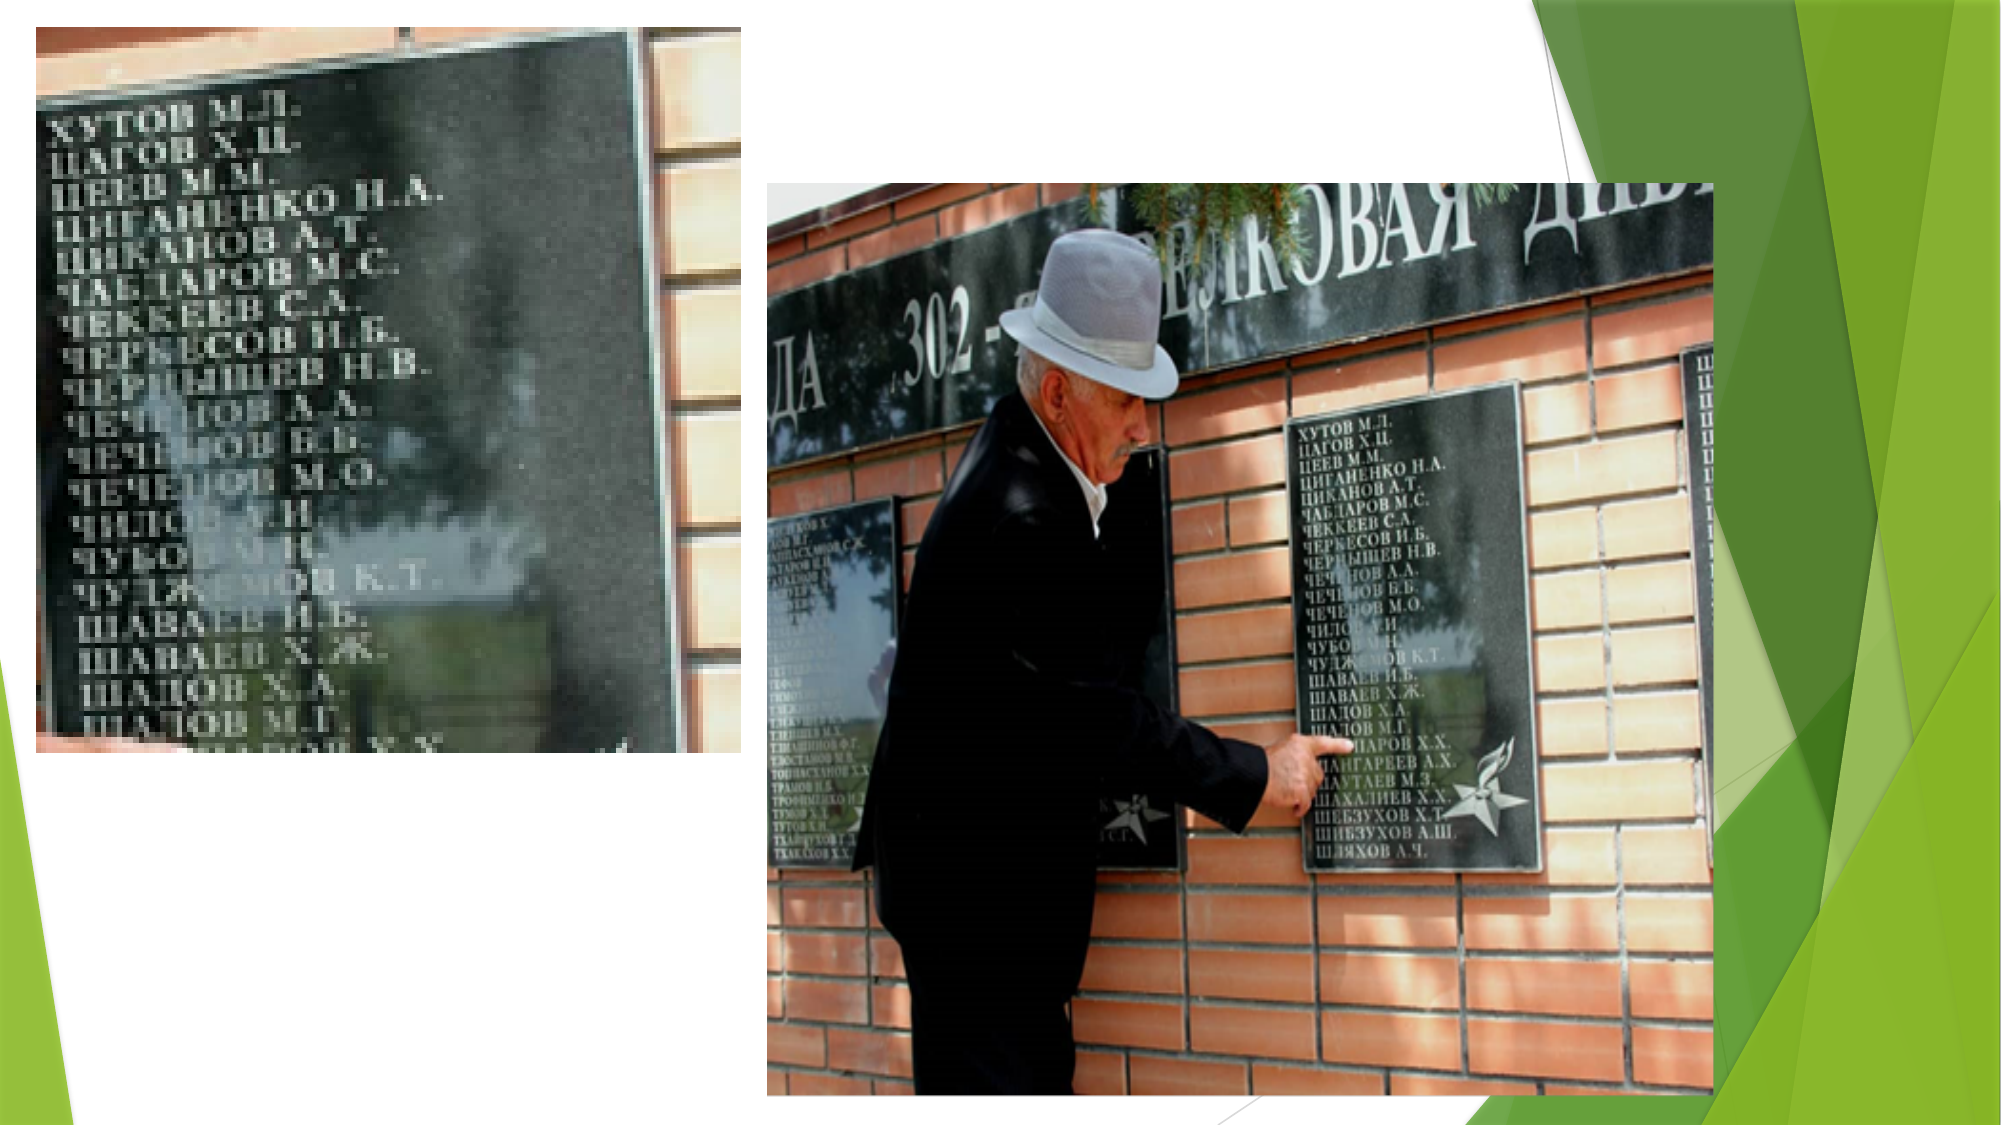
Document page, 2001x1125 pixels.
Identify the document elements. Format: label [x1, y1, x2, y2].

picture [35, 27, 748, 760]
picture [766, 182, 1716, 1099]
